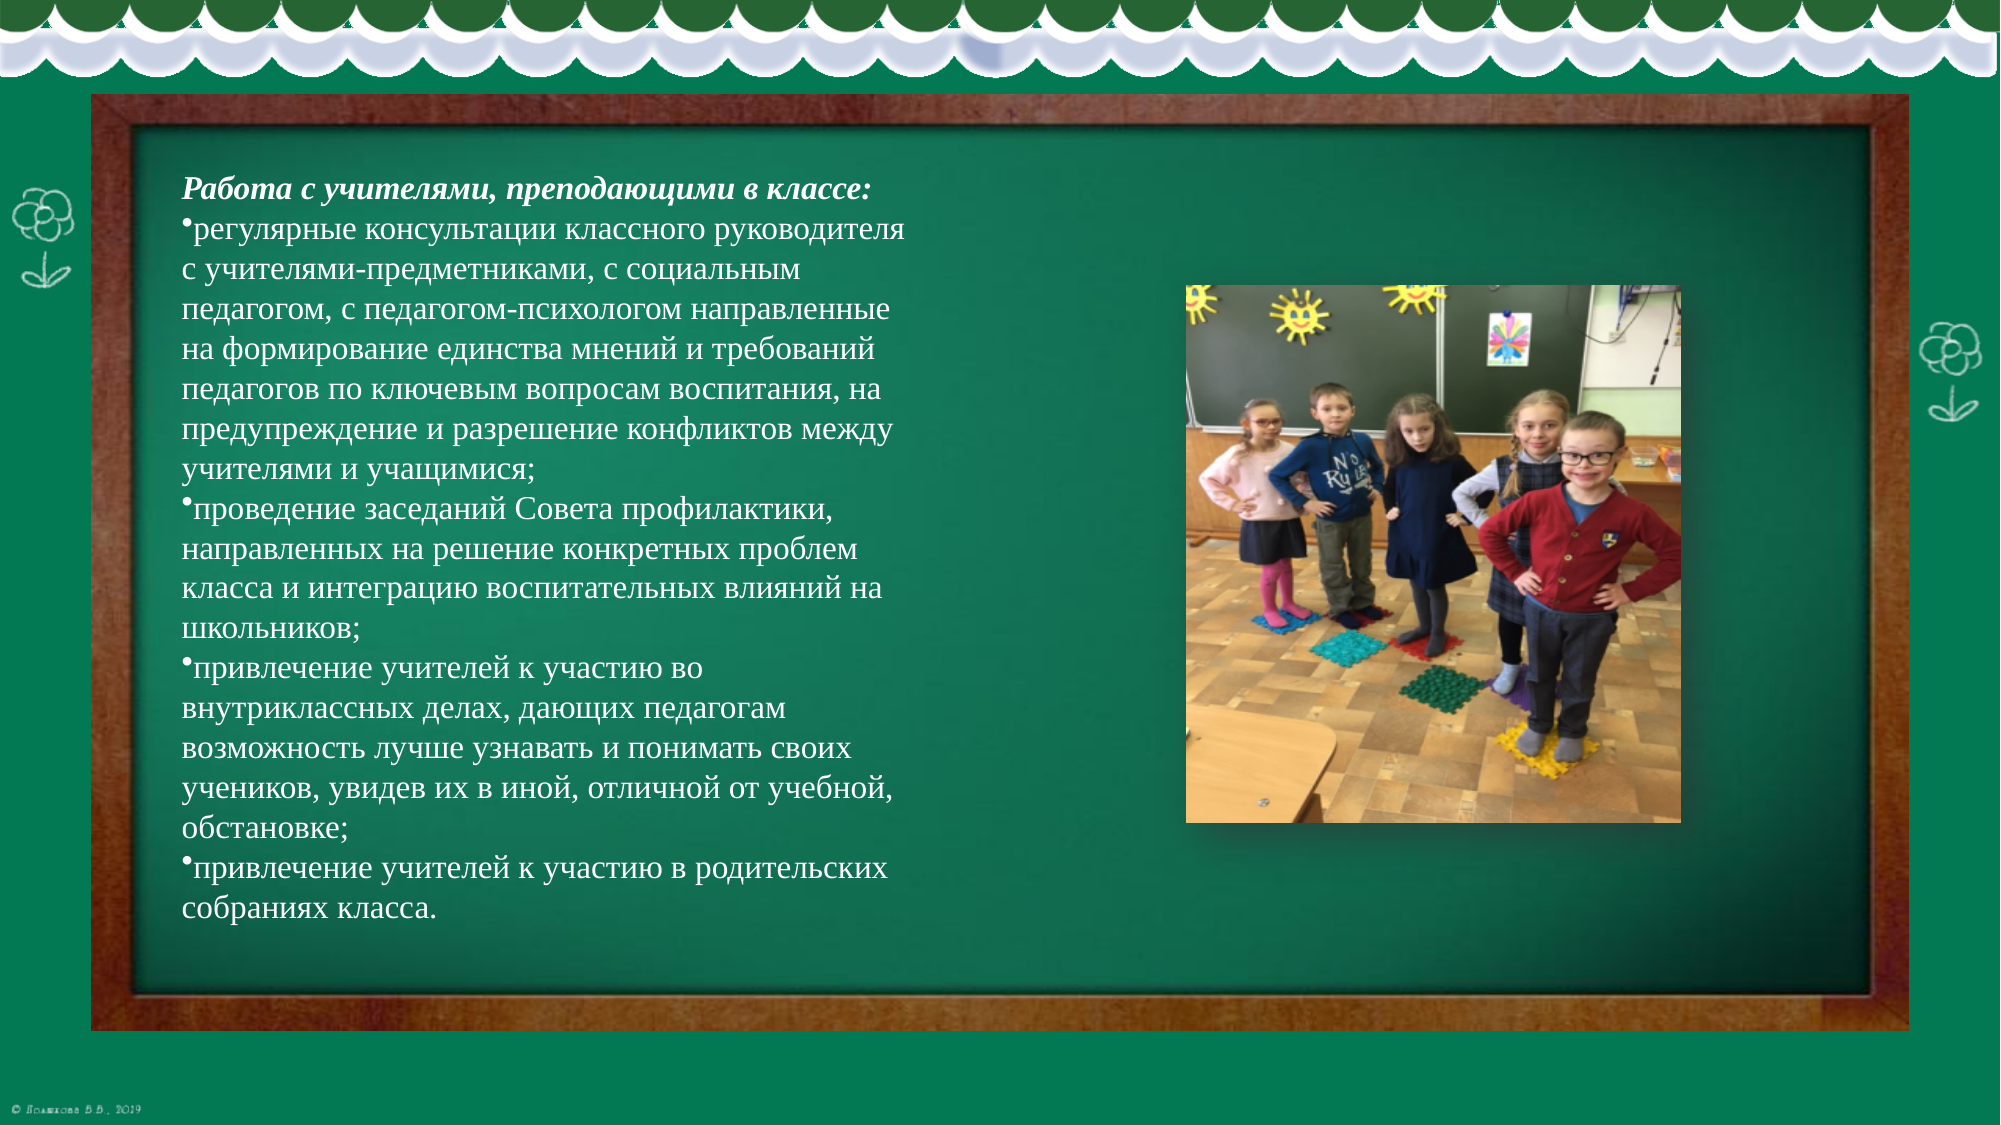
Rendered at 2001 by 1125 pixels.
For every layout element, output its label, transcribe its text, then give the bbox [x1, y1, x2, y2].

text_box Работа с учителями, преподающими в классе: регулярные консультации классного руководителя с учителями-предметниками, с социальным педагогом, с педагогом-психологом направленные на формирование единства мнений и требований педагогов по ключевым вопросам воспитания, на предупреждение и разрешение конфликтов между учителями и учащимися; проведение заседаний Совета профилактики, направленных на решение конкретных проблем класса и интеграцию воспитательных влияний на школьников; привлечение учителей к участию во внутриклассных делах, дающих педагогам возможность лучше узнавать и понимать своих учеников, увидев их в иной, отличной от учебной, обстановке; привлечение учителей к участию в родительских собраниях класса. [166, 158, 927, 933]
picture [0, 0, 2000, 1125]
